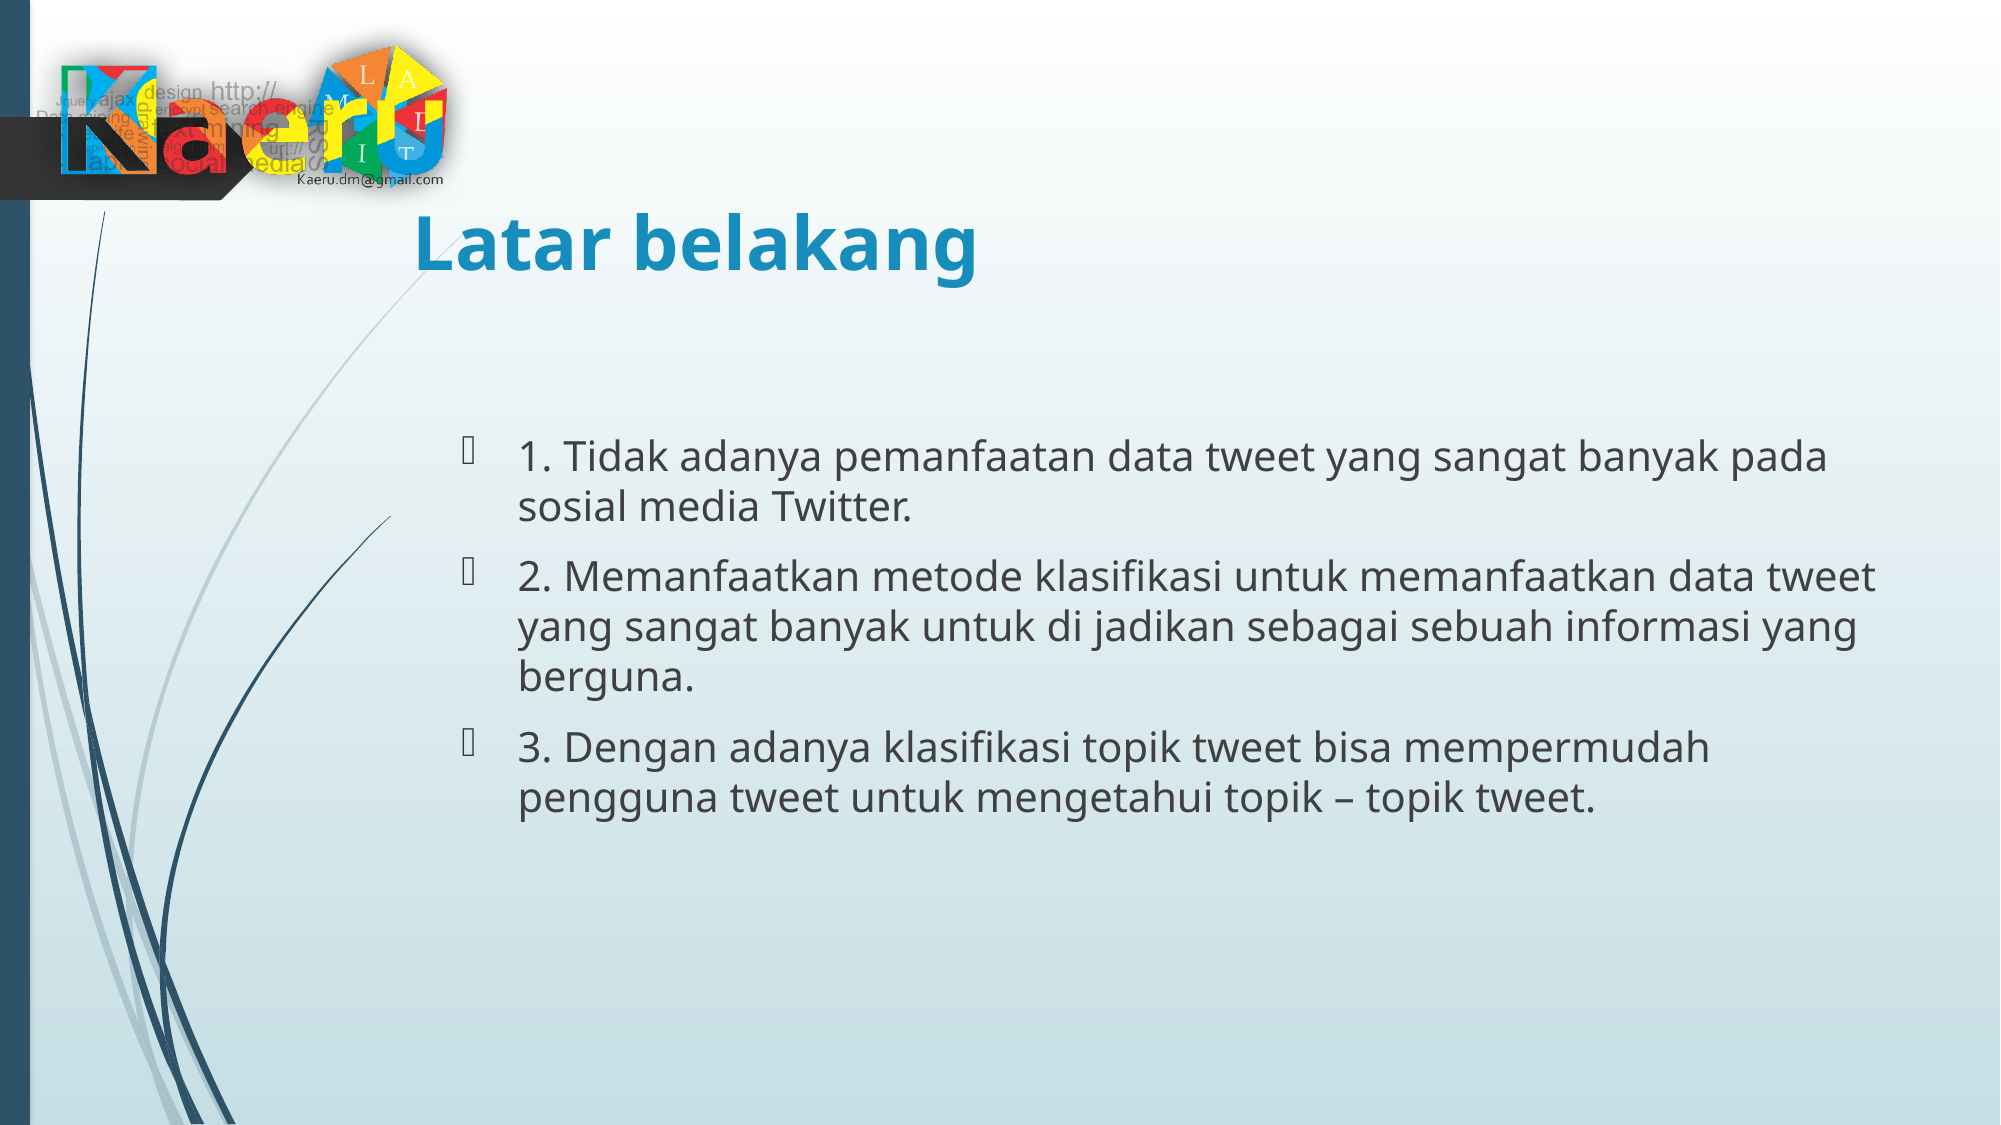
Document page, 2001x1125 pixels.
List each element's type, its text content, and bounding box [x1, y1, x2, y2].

list 1. Tidak adanya pemanfaatan data tweet yang sangat banyak pada sosial media Twitter. 2. Memanfaatkan metode klasifikasi untuk memanfaatkan data tweet yang sangat banyak untuk di jadikan sebagai sebuah informasi yang berguna. 3. Dengan adanya klasifikasi topik tweet bisa mempermudah pengguna tweet untuk mengetahui topik – topik tweet. [446, 421, 1909, 858]
title Latar belakang [397, 187, 1171, 303]
picture [37, 44, 447, 188]
